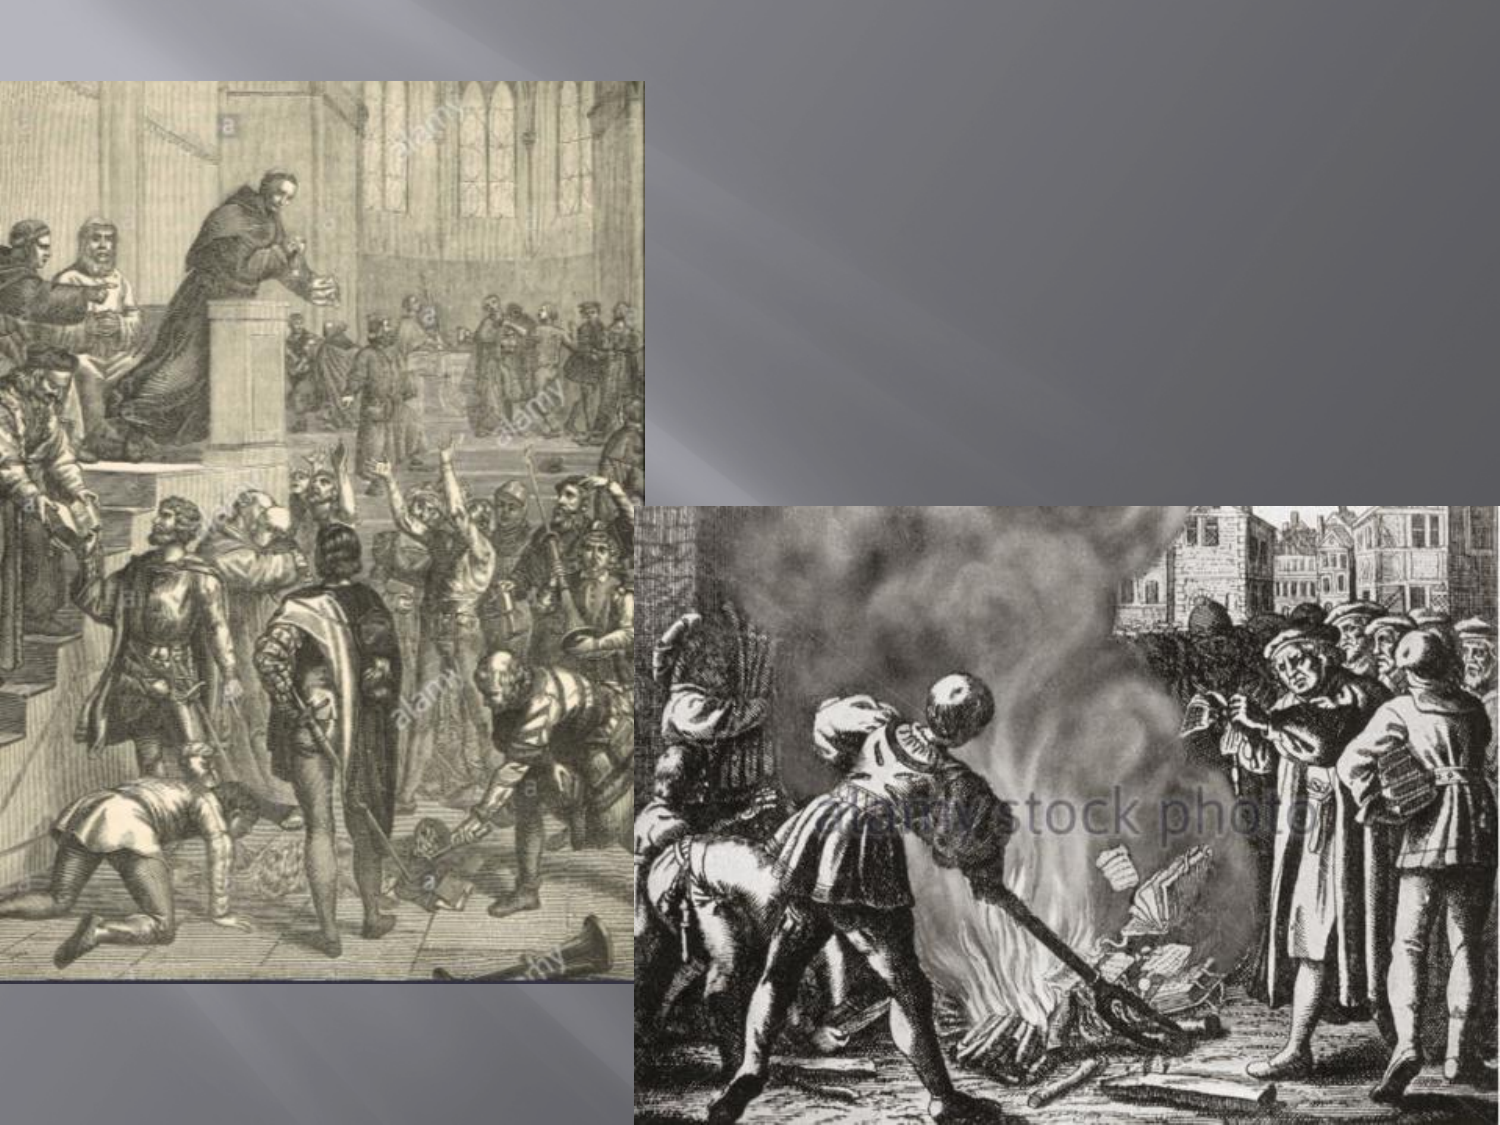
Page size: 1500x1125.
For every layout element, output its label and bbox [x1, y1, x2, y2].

list [0, 81, 645, 984]
picture [634, 505, 1500, 1125]
